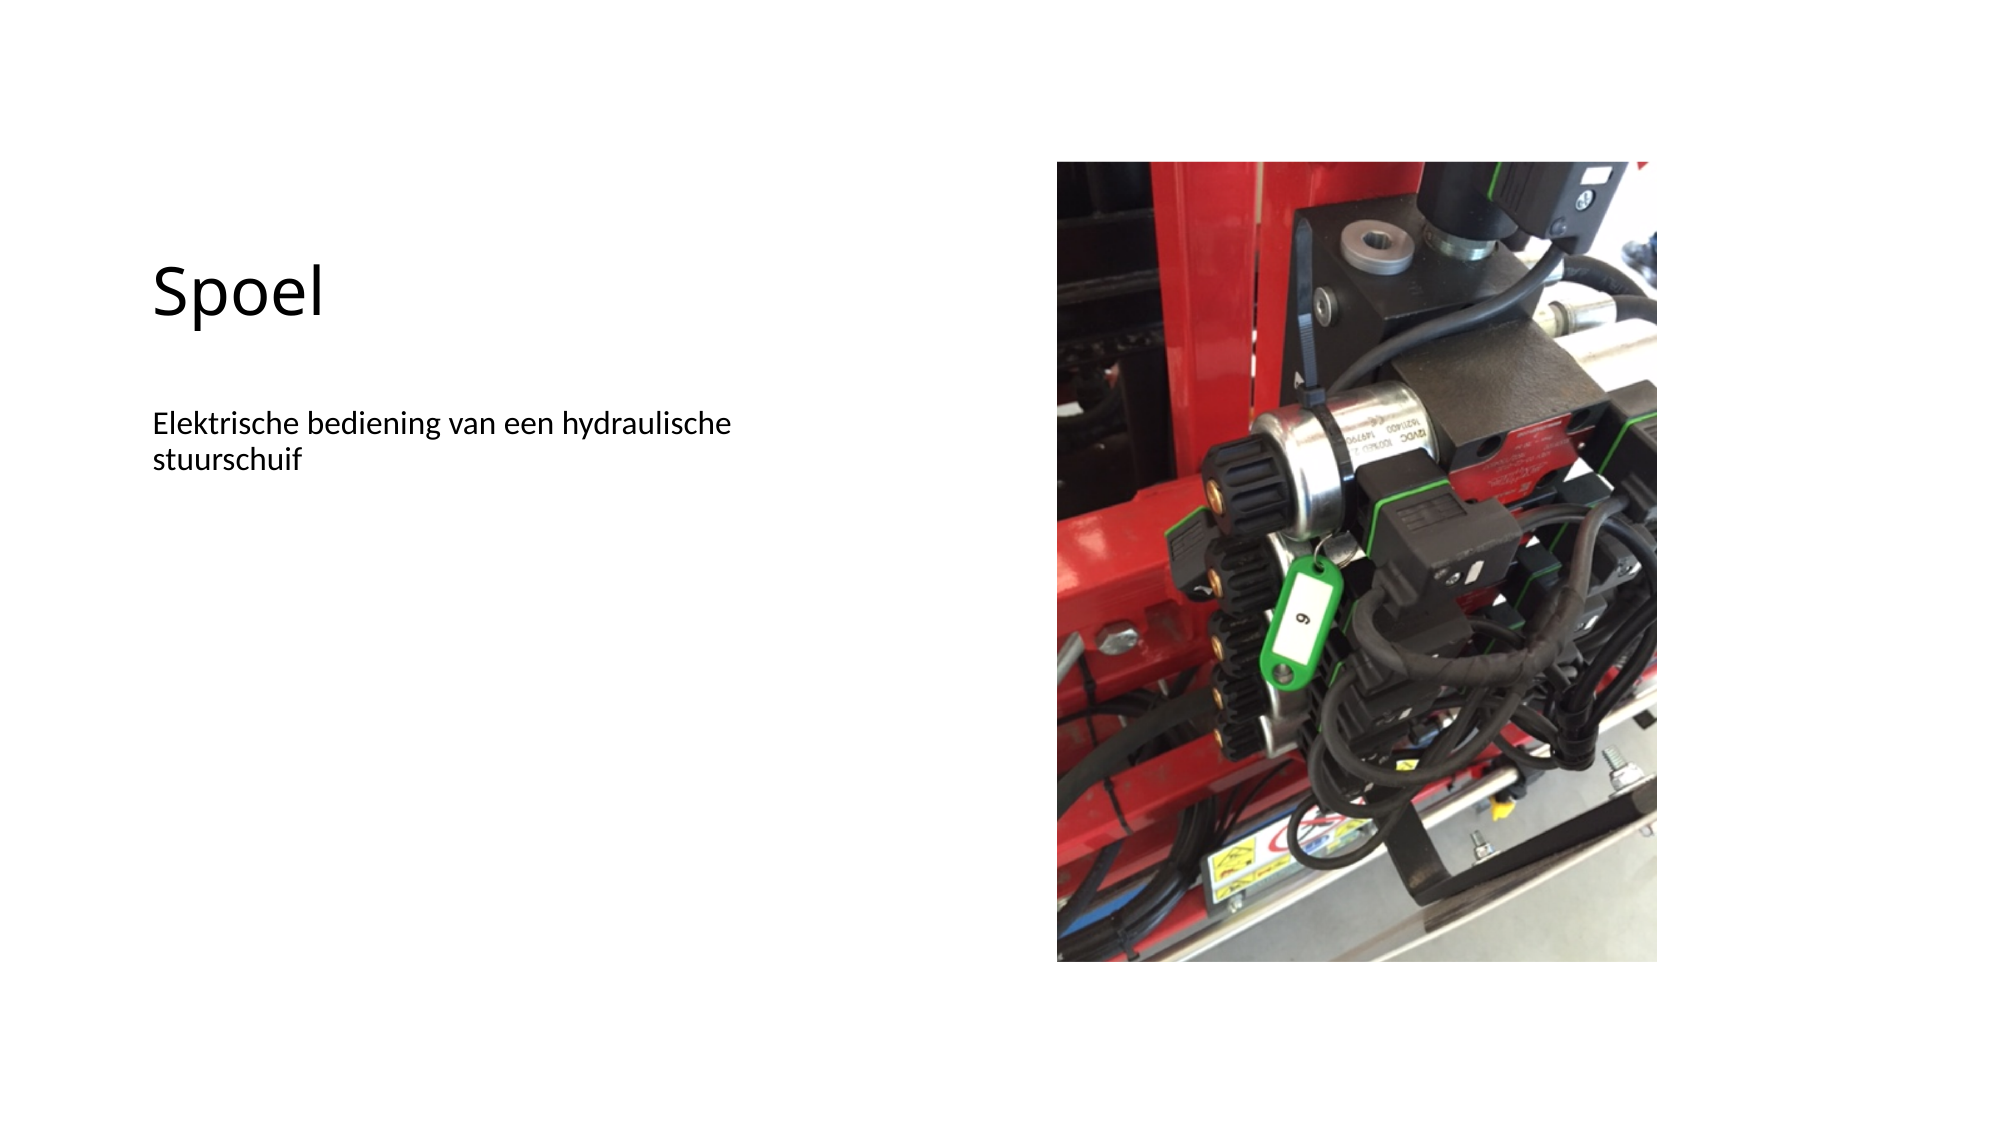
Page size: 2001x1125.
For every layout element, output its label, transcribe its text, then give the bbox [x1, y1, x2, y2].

list Elektrische bediening van een hydraulische stuurschuif [137, 337, 783, 963]
picture [1057, 163, 1657, 261]
title Spoel [137, 75, 783, 337]
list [956, 261, 1757, 862]
picture [1057, 862, 1657, 961]
